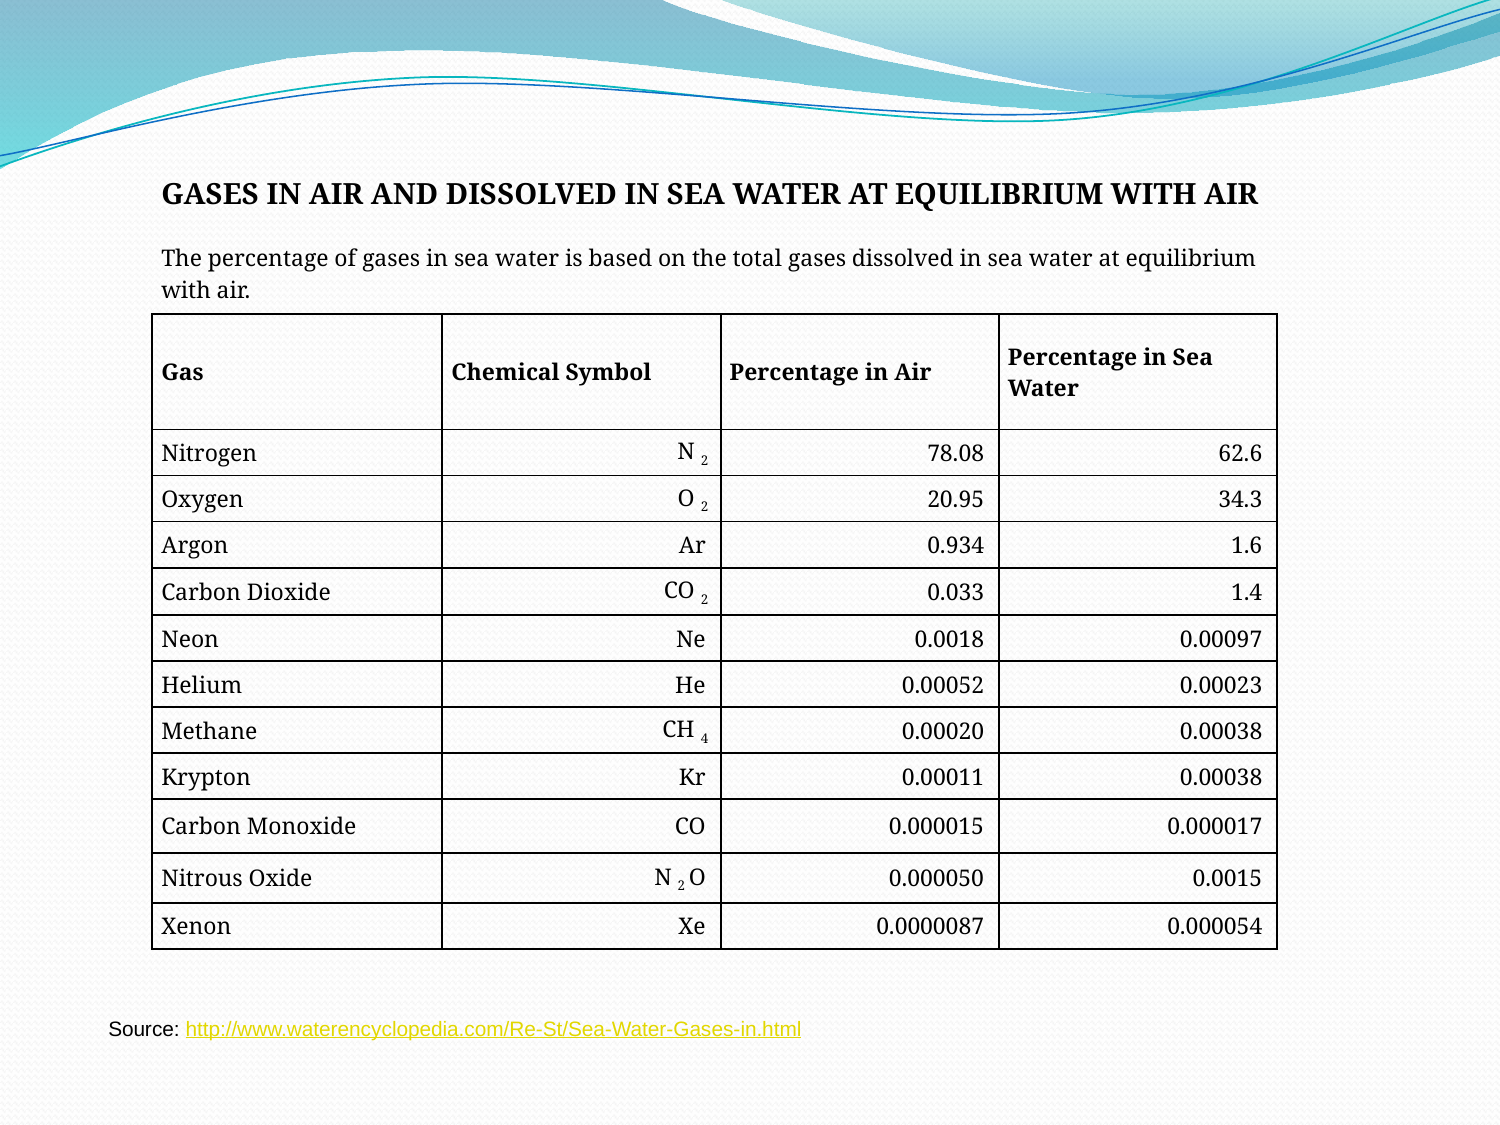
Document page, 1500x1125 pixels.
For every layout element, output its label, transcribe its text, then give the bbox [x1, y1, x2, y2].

table_cell 0.00011 [722, 754, 998, 798]
table_cell 20.95 [722, 476, 998, 521]
table_cell Krypton [153, 754, 441, 798]
table_cell Percentage in Air [722, 315, 998, 429]
table_cell Neon [153, 616, 441, 660]
table_cell 1.6 [1000, 522, 1276, 567]
table_cell CO [443, 800, 720, 852]
table_cell 0.0018 [722, 616, 998, 660]
table_cell 0.00023 [1000, 662, 1276, 706]
table_cell Carbon Dioxide [153, 569, 441, 614]
table_cell Nitrogen [153, 430, 441, 475]
table_cell Oxygen [153, 476, 441, 521]
table_cell Kr [443, 754, 720, 798]
table_cell Ne [443, 616, 720, 660]
table_cell 0.00038 [1000, 708, 1276, 752]
table_cell 0.00020 [722, 708, 998, 752]
table_cell 0.00097 [1000, 616, 1276, 660]
table_cell N 2 O [443, 854, 720, 902]
table_cell N 2 [443, 430, 720, 475]
table_cell 0.0000087 [722, 904, 998, 948]
table_cell 78.08 [722, 430, 998, 475]
table_cell O 2 [443, 476, 720, 521]
table_cell 0.033 [722, 569, 998, 614]
text_box Source: http://www.waterencyclopedia.com/Re-St/Sea-Water-Gases-in.html [93, 1007, 938, 1048]
table_cell The percentage of gases in sea water is based on the total gases dissolved in sea water at equilibrium with air. [152, 233, 1277, 313]
table_cell 34.3 [1000, 476, 1276, 521]
table_cell Chemical Symbol [443, 315, 720, 429]
table_cell Argon [153, 522, 441, 567]
table_cell 0.00038 [1000, 754, 1276, 798]
table_cell Gas [153, 315, 441, 429]
table_cell 0.00052 [722, 662, 998, 706]
table_cell CH 4 [443, 708, 720, 752]
table_cell 62.6 [1000, 430, 1276, 475]
table_cell 0.000050 [722, 854, 998, 902]
table_header GASES IN AIR AND DISSOLVED IN SEA WATER AT EQUILIBRIUM WITH AIR [152, 152, 1277, 233]
table_cell 0.934 [722, 522, 998, 567]
table_cell Xenon [153, 904, 441, 948]
table_cell 1.4 [1000, 569, 1276, 614]
table_cell 0.000054 [1000, 904, 1276, 948]
table_cell Percentage in Sea Water [1000, 315, 1276, 429]
table_cell Nitrous Oxide [153, 854, 441, 902]
table_cell 0.000017 [1000, 800, 1276, 852]
table_cell He [443, 662, 720, 706]
table_cell Ar [443, 522, 720, 567]
table_cell Helium [153, 662, 441, 706]
table_cell Methane [153, 708, 441, 752]
table_cell 0.000015 [722, 800, 998, 852]
table_cell 0.0015 [1000, 854, 1276, 902]
table_cell Carbon Monoxide [153, 800, 441, 852]
table_cell Xe [443, 904, 720, 948]
table_cell CO 2 [443, 569, 720, 614]
